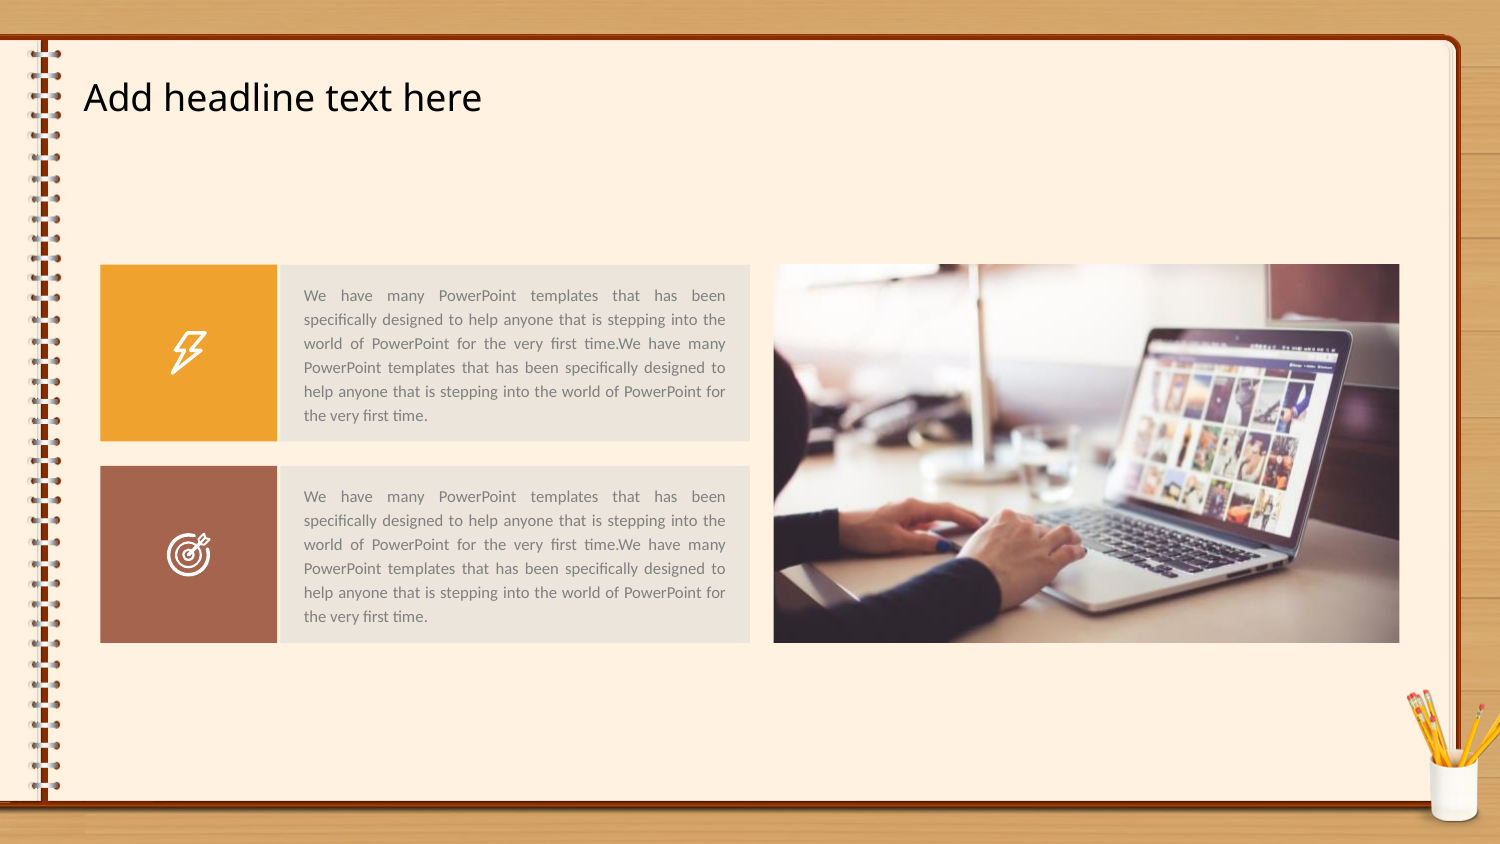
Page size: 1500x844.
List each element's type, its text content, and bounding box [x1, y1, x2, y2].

text_box [174, 532, 211, 569]
text_box [170, 331, 207, 375]
text_box [278, 262, 752, 444]
text_box [166, 533, 211, 577]
text_box Add headline text here [83, 74, 604, 120]
text_box We have many PowerPoint templates that has been specifically designed to help anyone that is stepping into the world of PowerPoint for the very first time.We have many PowerPoint templates that has been specifically designed to help anyone that is stepping into the world of PowerPoint for the very first time. [303, 482, 727, 626]
text_box [278, 464, 752, 645]
text_box [772, 262, 1401, 645]
picture [0, 0, 1500, 844]
text_box We have many PowerPoint templates that has been specifically designed to help anyone that is stepping into the world of PowerPoint for the very first time.We have many PowerPoint templates that has been specifically designed to help anyone that is stepping into the world of PowerPoint for the very first time. [303, 280, 727, 425]
text_box [98, 464, 278, 645]
text_box [98, 262, 278, 444]
